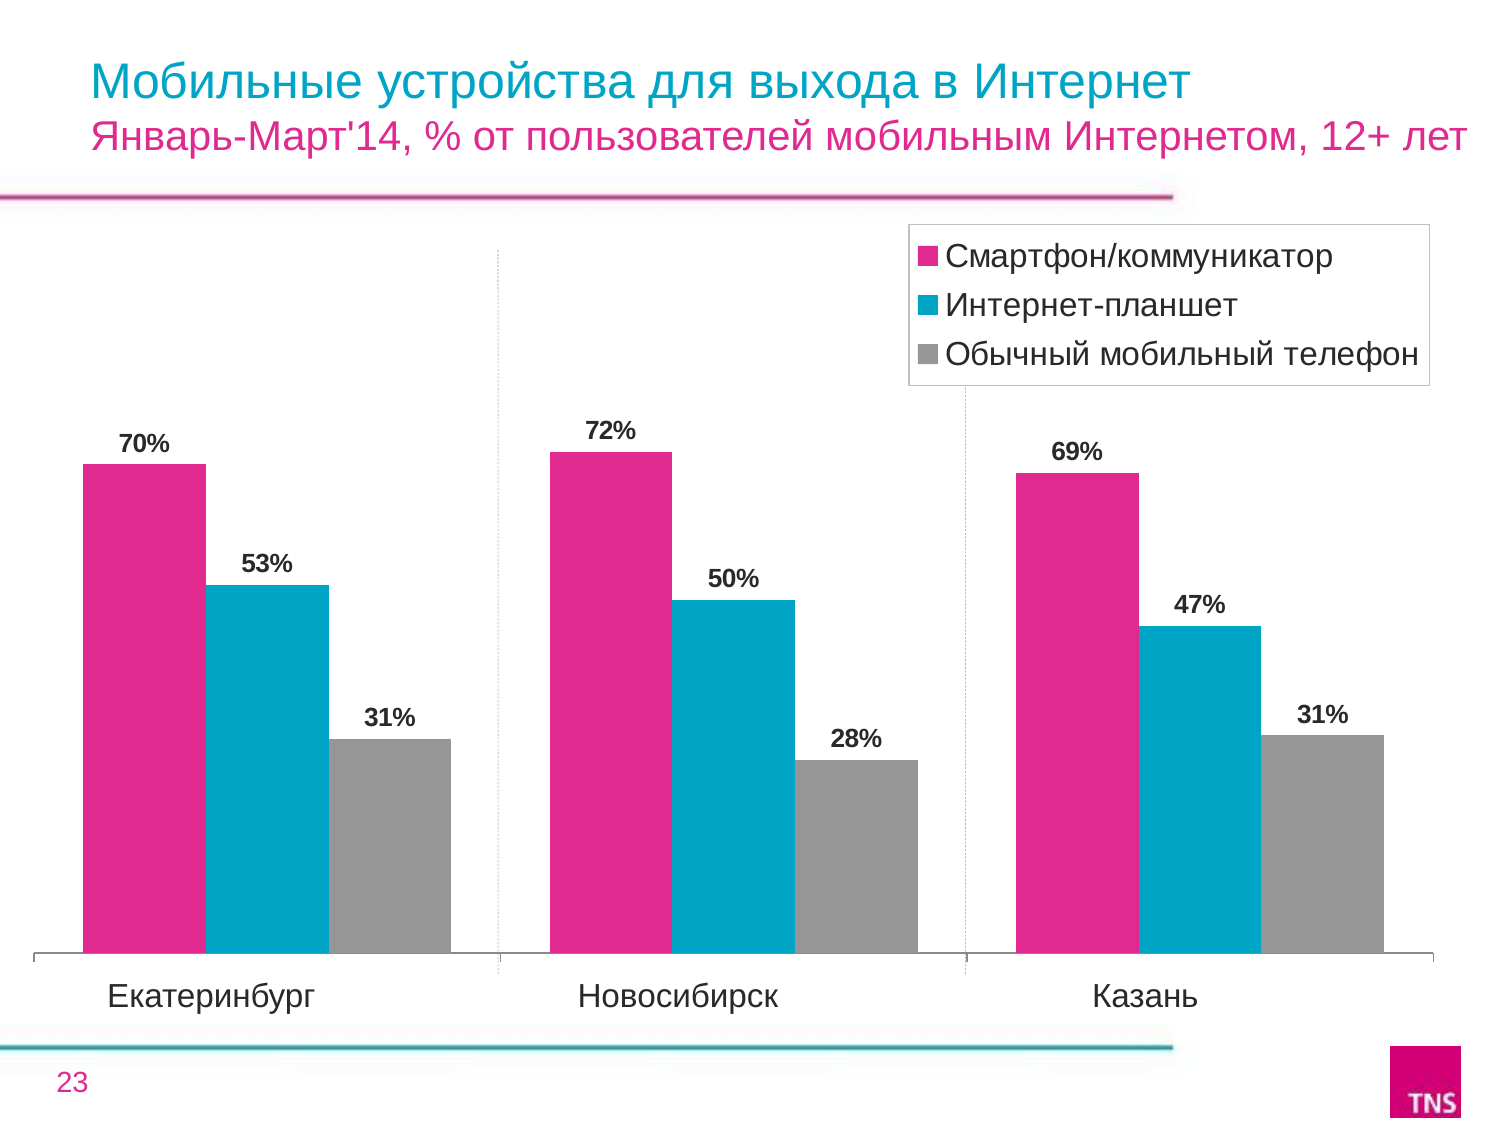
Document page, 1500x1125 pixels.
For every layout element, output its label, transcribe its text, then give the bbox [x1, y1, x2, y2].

chart [31, 222, 1435, 1060]
slide_number 23 [40, 1066, 392, 1125]
picture [0, 0, 1500, 1125]
title Мобильные устройства для выхода в Интернет Январь-Март'14, % от пользователей мобильным Интернетом, 12+ лет [74, 20, 1500, 188]
